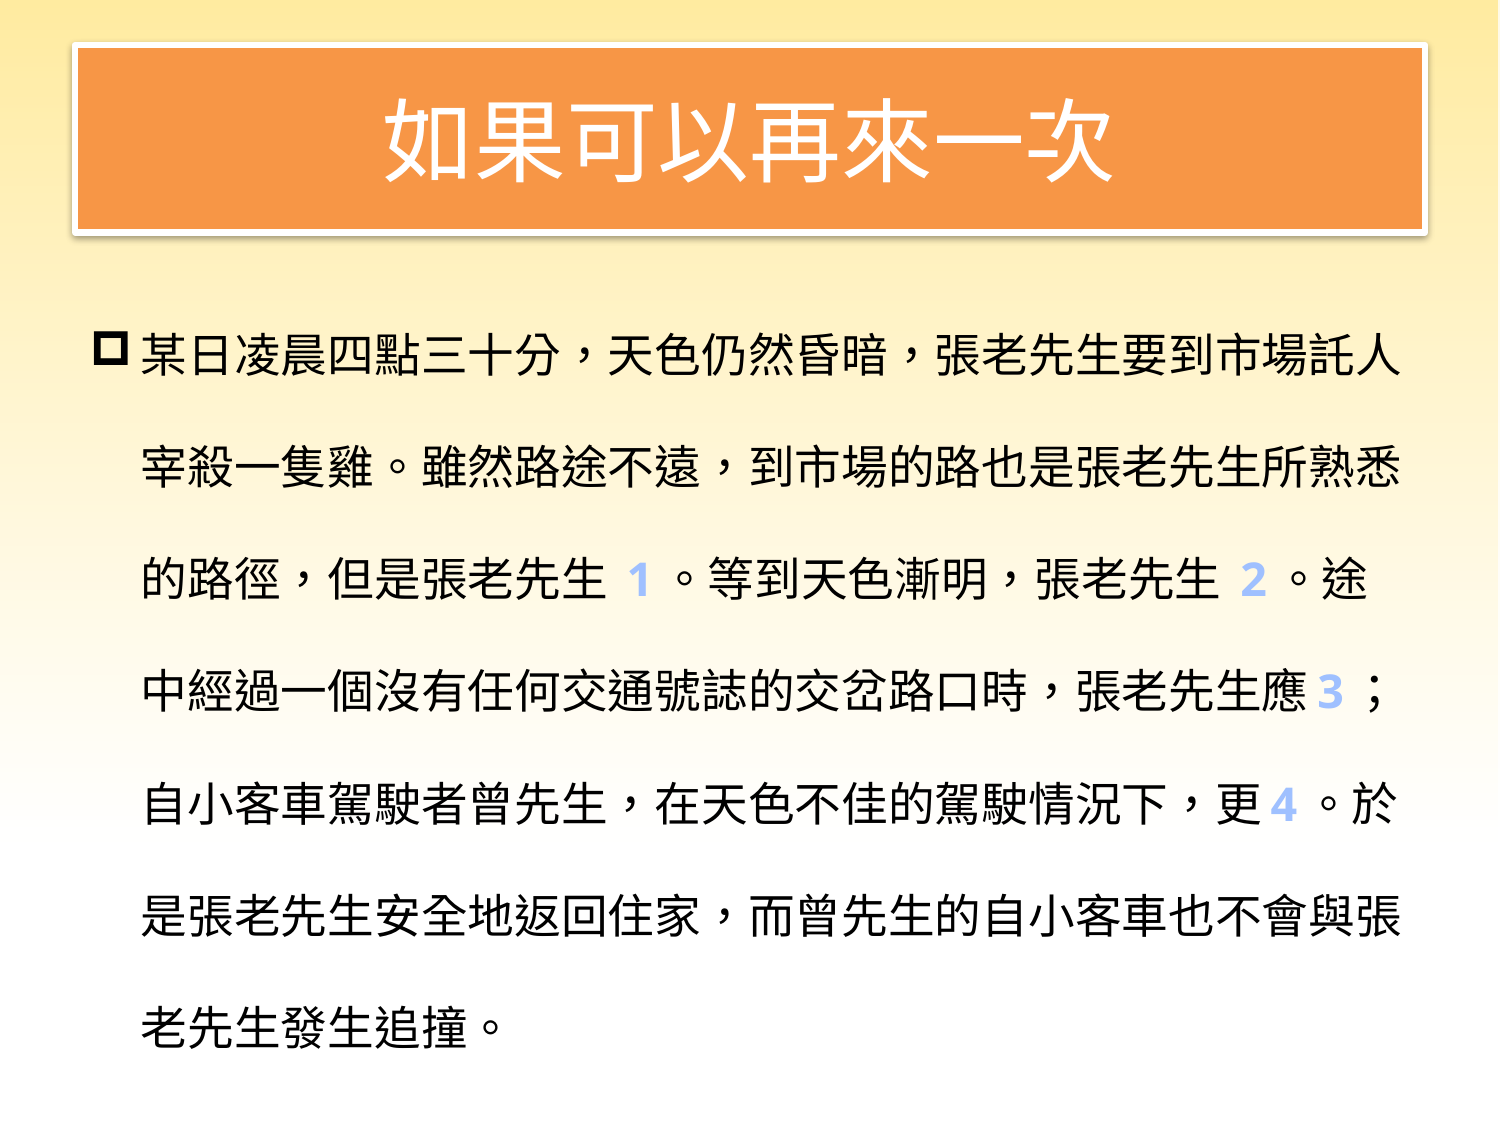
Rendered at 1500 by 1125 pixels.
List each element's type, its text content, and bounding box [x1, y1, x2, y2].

title 如果可以再來一次 [72, 42, 1428, 236]
picture [0, 0, 1500, 1125]
list 某日凌晨四點三十分，天色仍然昏暗，張老先生要到市場託人宰殺一隻雞。雖然路途不遠，到市場的路也是張老先生所熟悉的路徑，但是張老先生 1。等到天色漸明，張老先生 2。途中經過一個沒有任何交通號誌的交岔路口時，張老先生應3；自小客車駕駛者曾先生，在天色不佳的駕駛情況下，更4。於是張老先生安全地返回住家，而曾先生的自小客車也不會與張老先生發生追撞。 [75, 262, 1425, 1079]
